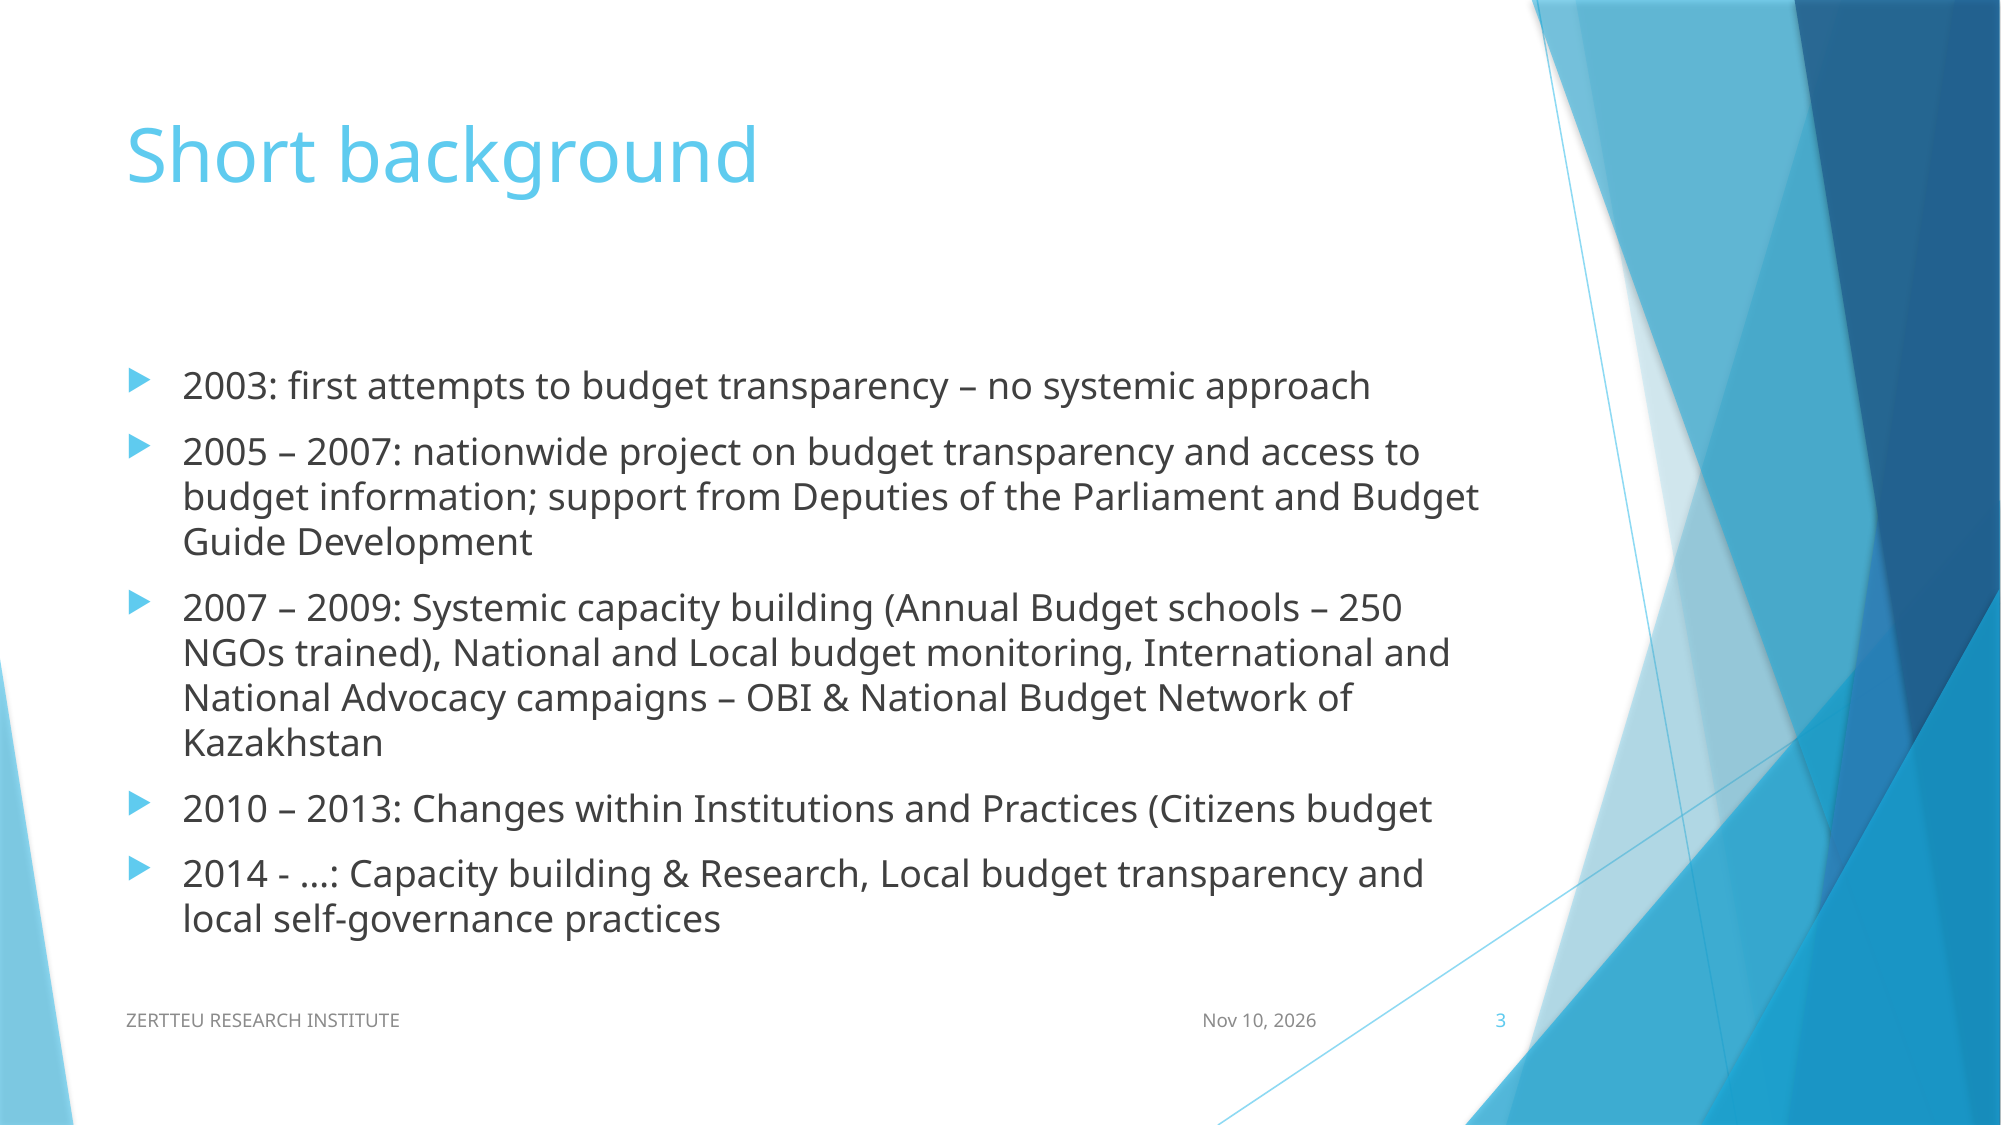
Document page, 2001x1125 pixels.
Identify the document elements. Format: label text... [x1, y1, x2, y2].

title Short background [111, 99, 1522, 317]
footer ZERTTEU RESEARCH INSTITUTE [111, 991, 1145, 1051]
slide_number 3 [1409, 991, 1522, 1051]
list 2003: first attempts to budget transparency – no systemic approach 2005 – 2007: nationwide project on budget transparency and access to budget information; support from Deputies of the Parliament and Budget Guide Development 2007 – 2009: Systemic capacity building (Annual Budget schools – 250 NGOs trained), National and Local budget monitoring, International and National Advocacy campaigns – OBI & National Budget Network of Kazakhstan 2010 – 2013: Changes within Institutions and Practices (Citizens budget 2014 - …: Capacity building & Research, Local budget transparency and local self-governance practices [111, 354, 1522, 992]
slide_number 8-Dec-14 [1181, 991, 1332, 1051]
